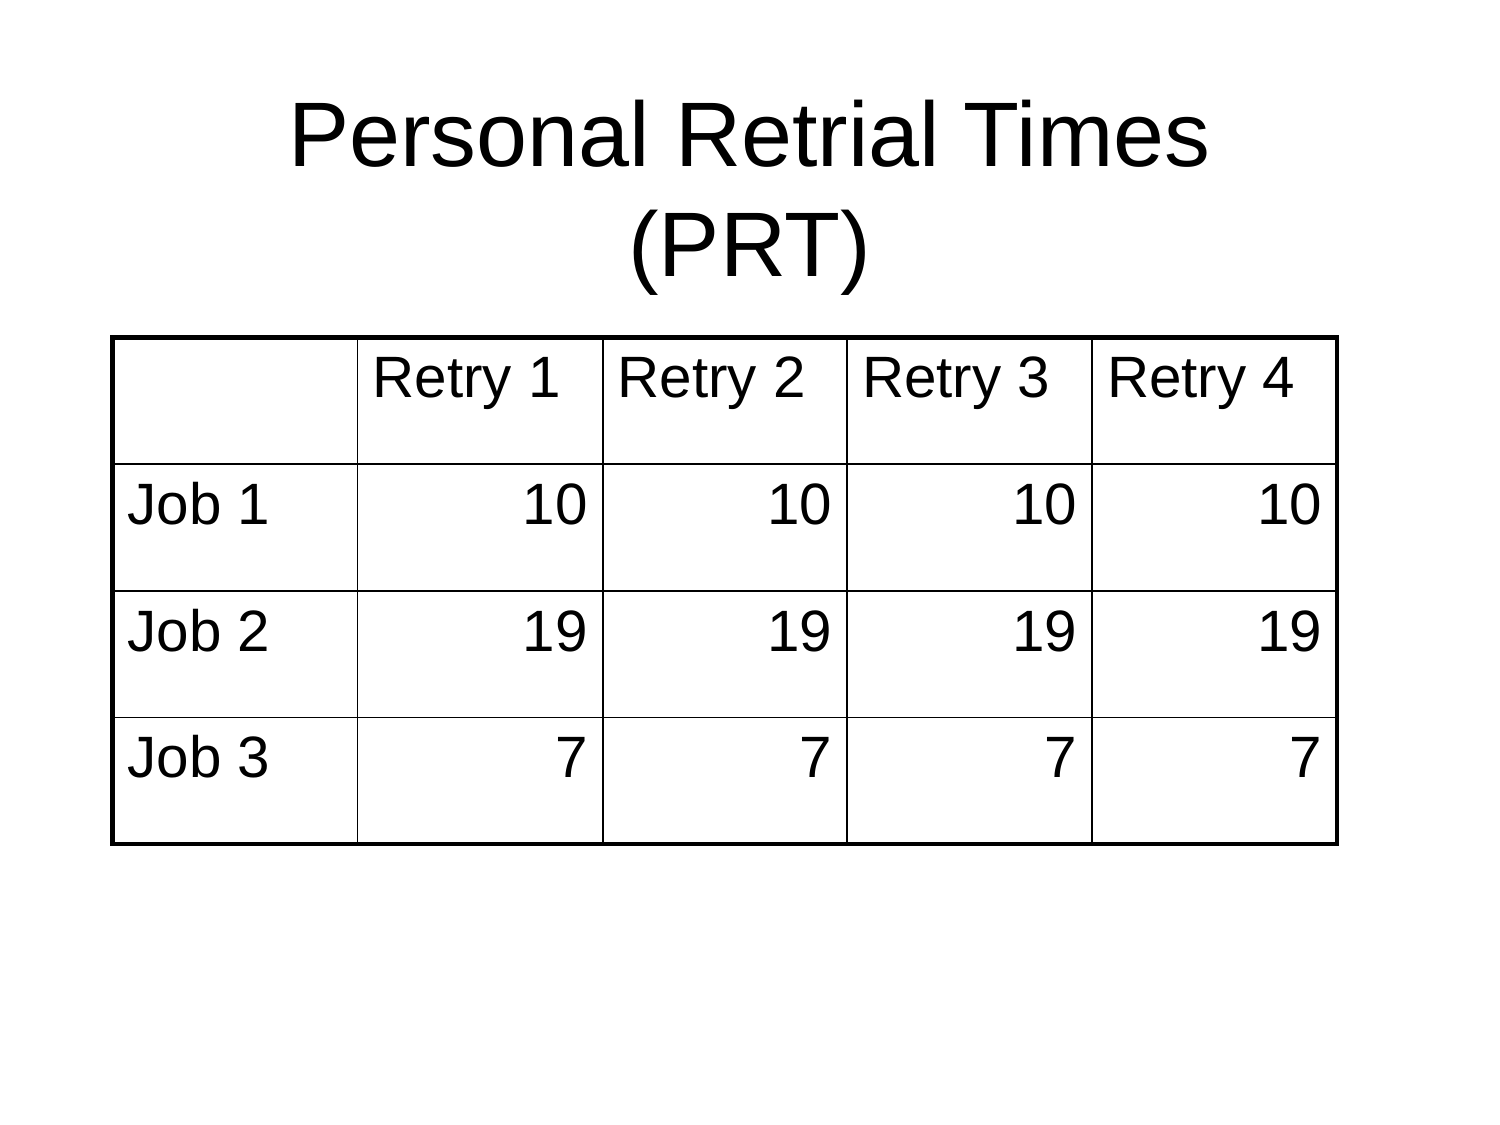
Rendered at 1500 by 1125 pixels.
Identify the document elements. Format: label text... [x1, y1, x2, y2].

table_cell 19 [848, 592, 1091, 717]
table_cell 19 [358, 592, 602, 717]
table_header Retry 2 [604, 340, 846, 463]
table_header Retry 1 [358, 340, 602, 463]
table_cell 10 [604, 465, 846, 590]
table_cell 19 [604, 592, 846, 717]
table_cell 10 [358, 465, 602, 590]
table_cell 10 [1093, 465, 1335, 590]
table_cell 7 [604, 718, 846, 842]
title Personal Retrial Times (PRT) [74, 44, 1426, 326]
table_cell 19 [1093, 592, 1335, 717]
table_cell 7 [358, 718, 602, 842]
table_cell Job 1 [115, 465, 357, 590]
table_cell 10 [848, 465, 1091, 590]
table_cell Job 3 [115, 718, 357, 842]
table_cell 7 [848, 718, 1091, 842]
table_header Retry 4 [1093, 340, 1335, 463]
table_header Retry 3 [848, 340, 1091, 463]
table_header [115, 340, 357, 463]
table_cell 7 [1093, 718, 1335, 842]
table_cell Job 2 [115, 592, 357, 717]
